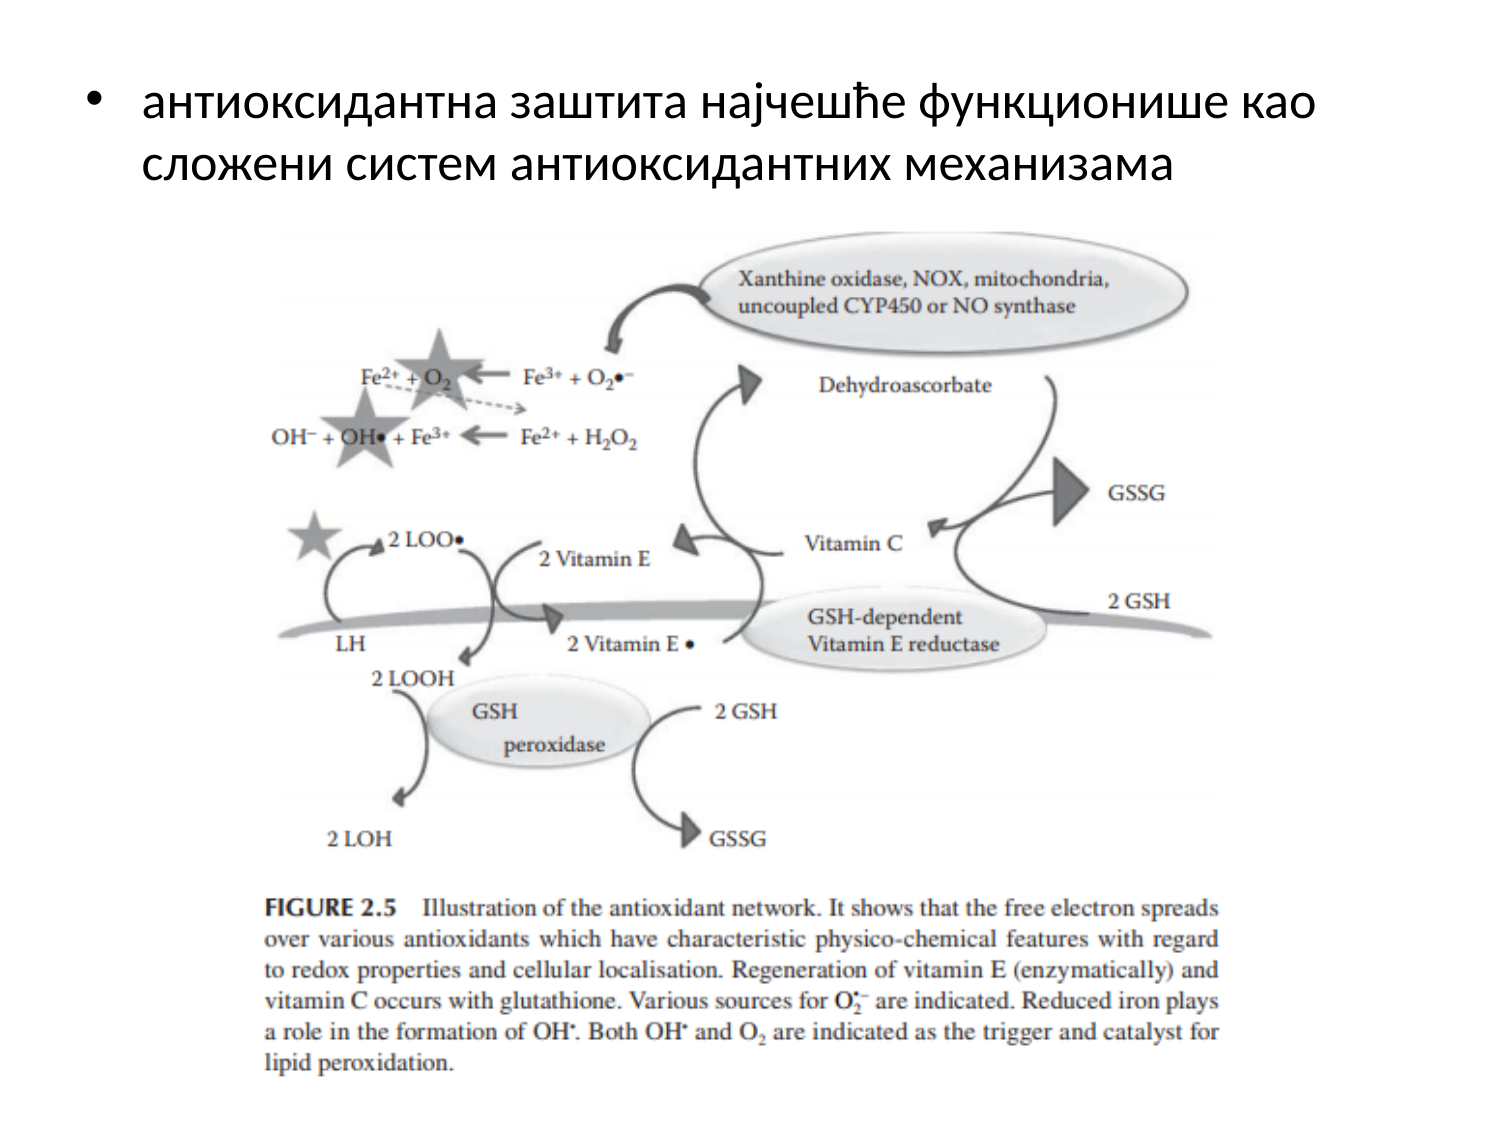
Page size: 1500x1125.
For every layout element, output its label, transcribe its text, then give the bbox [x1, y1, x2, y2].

list антиоксидантна заштита најчешће функционише као сложени систем антиоксидантних механизама [70, 58, 1421, 258]
picture [234, 209, 1243, 1125]
